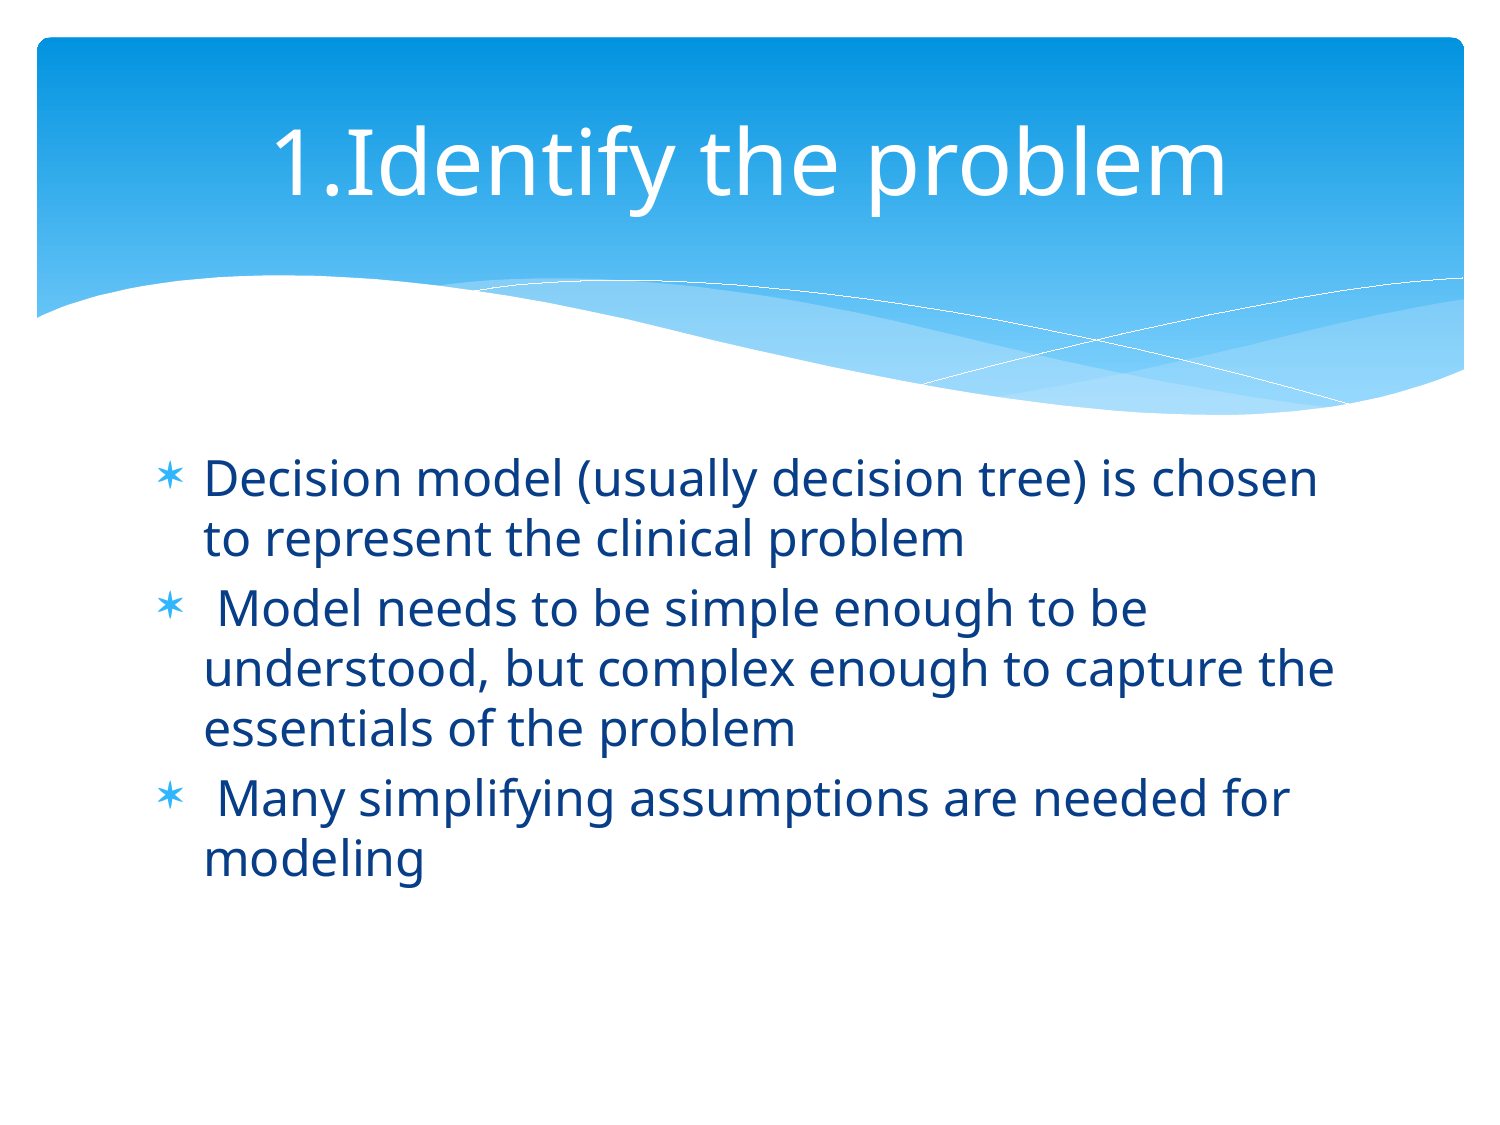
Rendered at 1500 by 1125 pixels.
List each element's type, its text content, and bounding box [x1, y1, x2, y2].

title 1.Identify the problem [75, 55, 1425, 261]
list Decision model (usually decision tree) is chosen to represent the clinical problem Model needs to be simple enough to be understood, but complex enough to capture the essentials of the problem Many simplifying assumptions are needed for modeling [143, 438, 1359, 1005]
